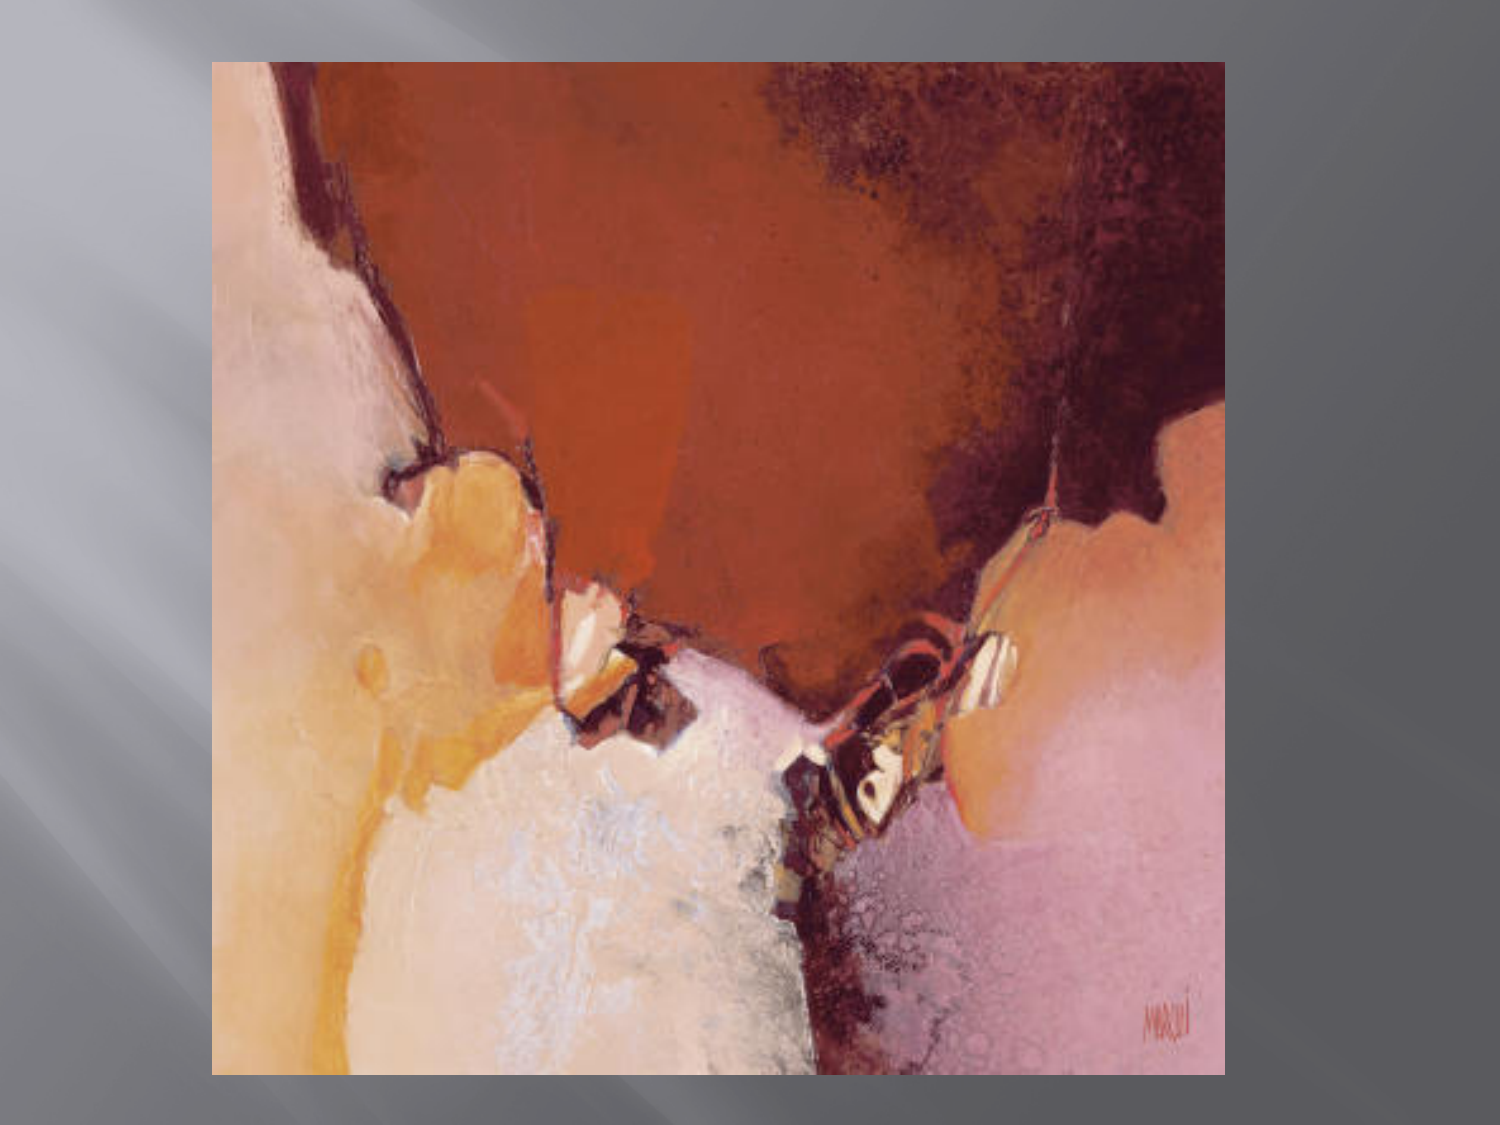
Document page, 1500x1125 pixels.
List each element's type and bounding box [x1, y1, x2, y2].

picture [212, 62, 1226, 1076]
